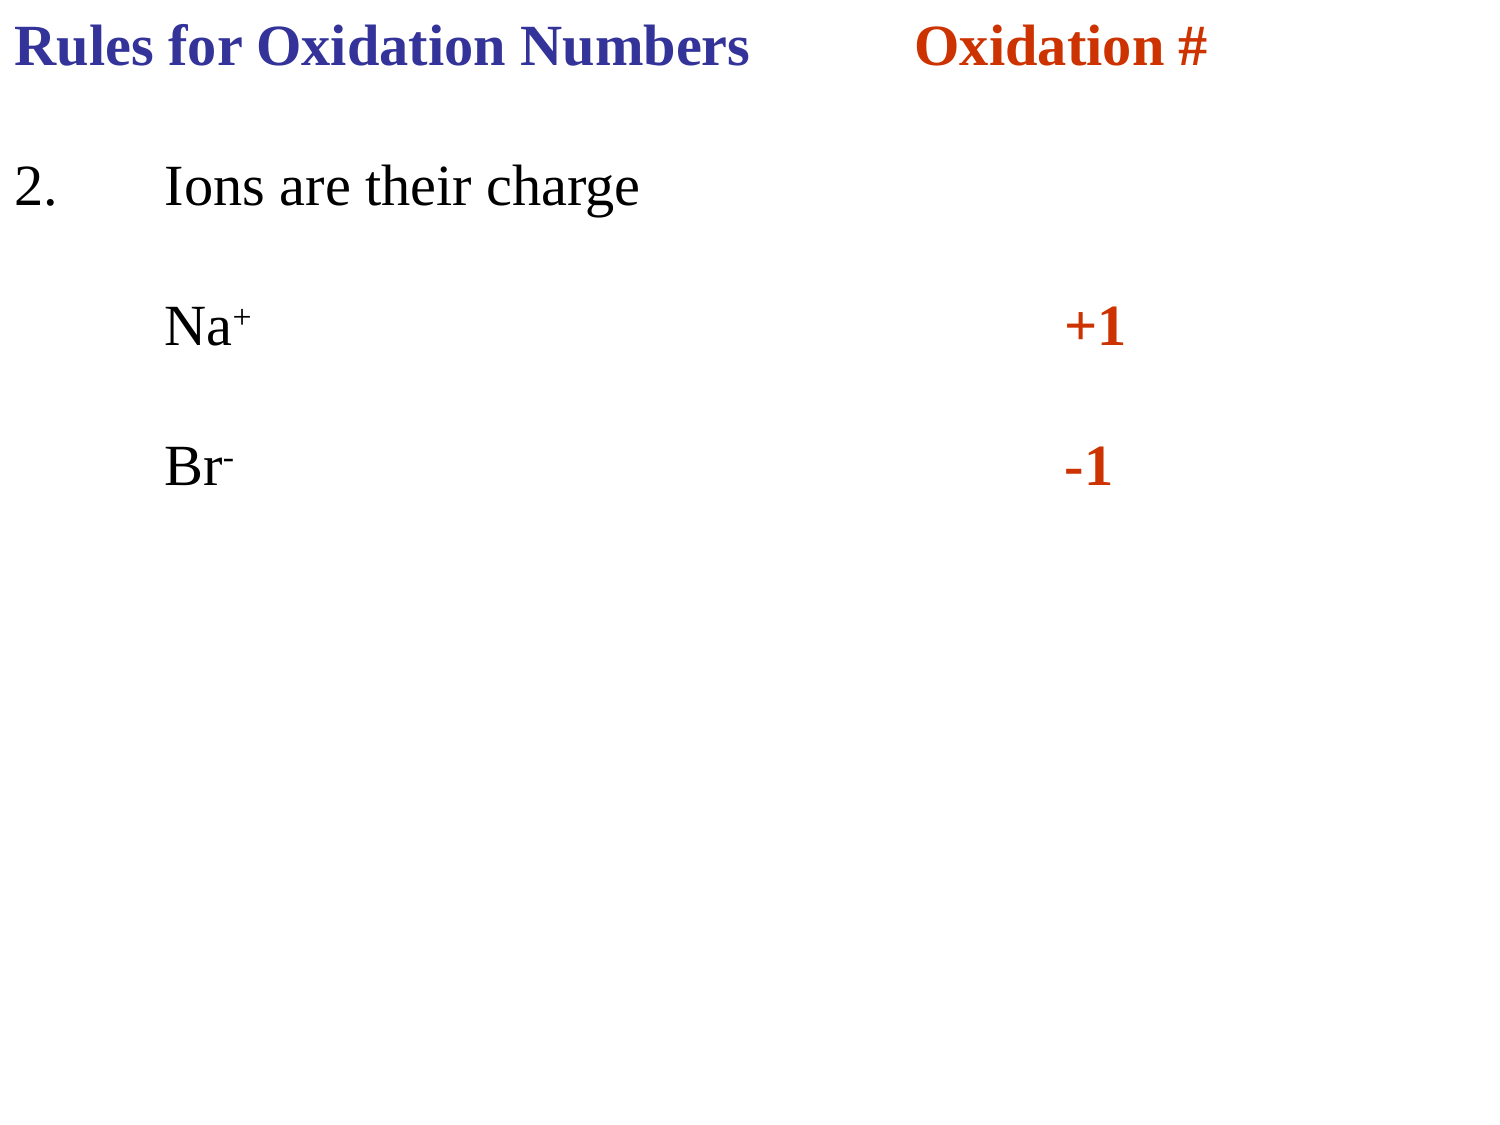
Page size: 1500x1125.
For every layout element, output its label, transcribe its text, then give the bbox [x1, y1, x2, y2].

text_box Rules for Oxidation Numbers Oxidation # 2. Ions are their charge Na+ +1 Br- -1 [0, 0, 1500, 645]
